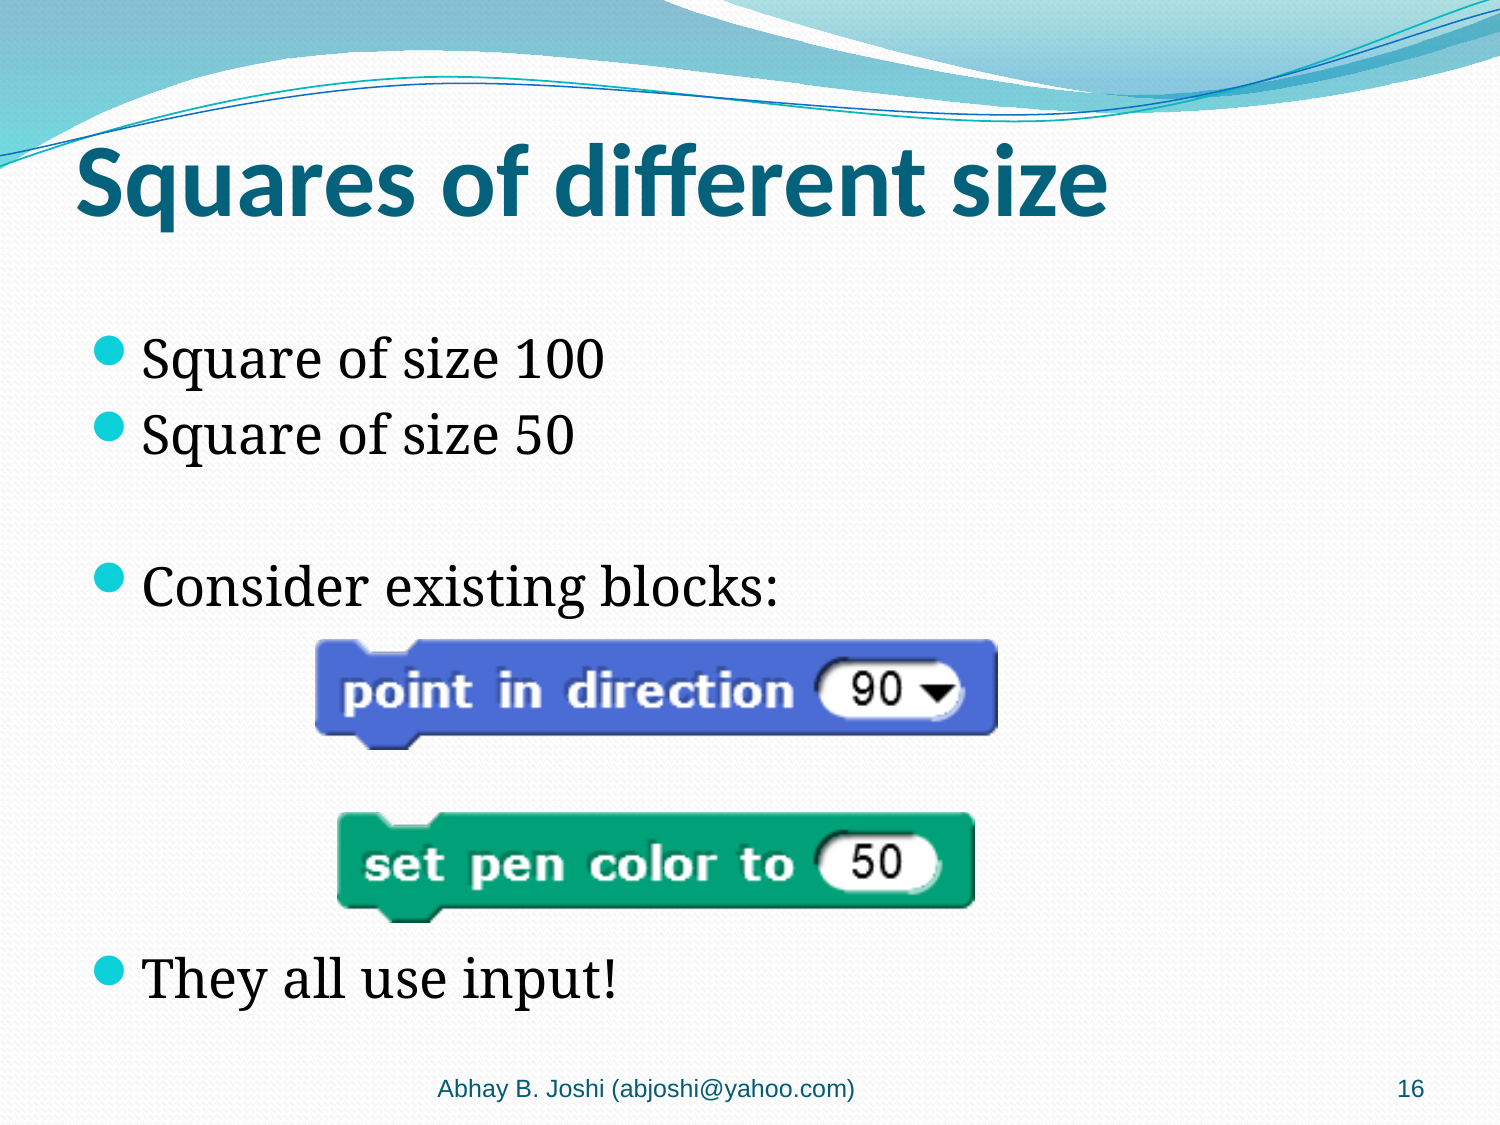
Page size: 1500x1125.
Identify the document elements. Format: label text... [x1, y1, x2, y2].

slide_number 16 [1299, 1042, 1425, 1103]
footer Abhay B. Joshi (abjoshi@yahoo.com) [437, 1042, 988, 1103]
picture [337, 812, 975, 923]
title Squares of different size [75, 50, 1425, 238]
picture [314, 639, 999, 751]
list Square of size 100 Square of size 50 Consider existing blocks: They all use input! [75, 317, 1425, 1038]
